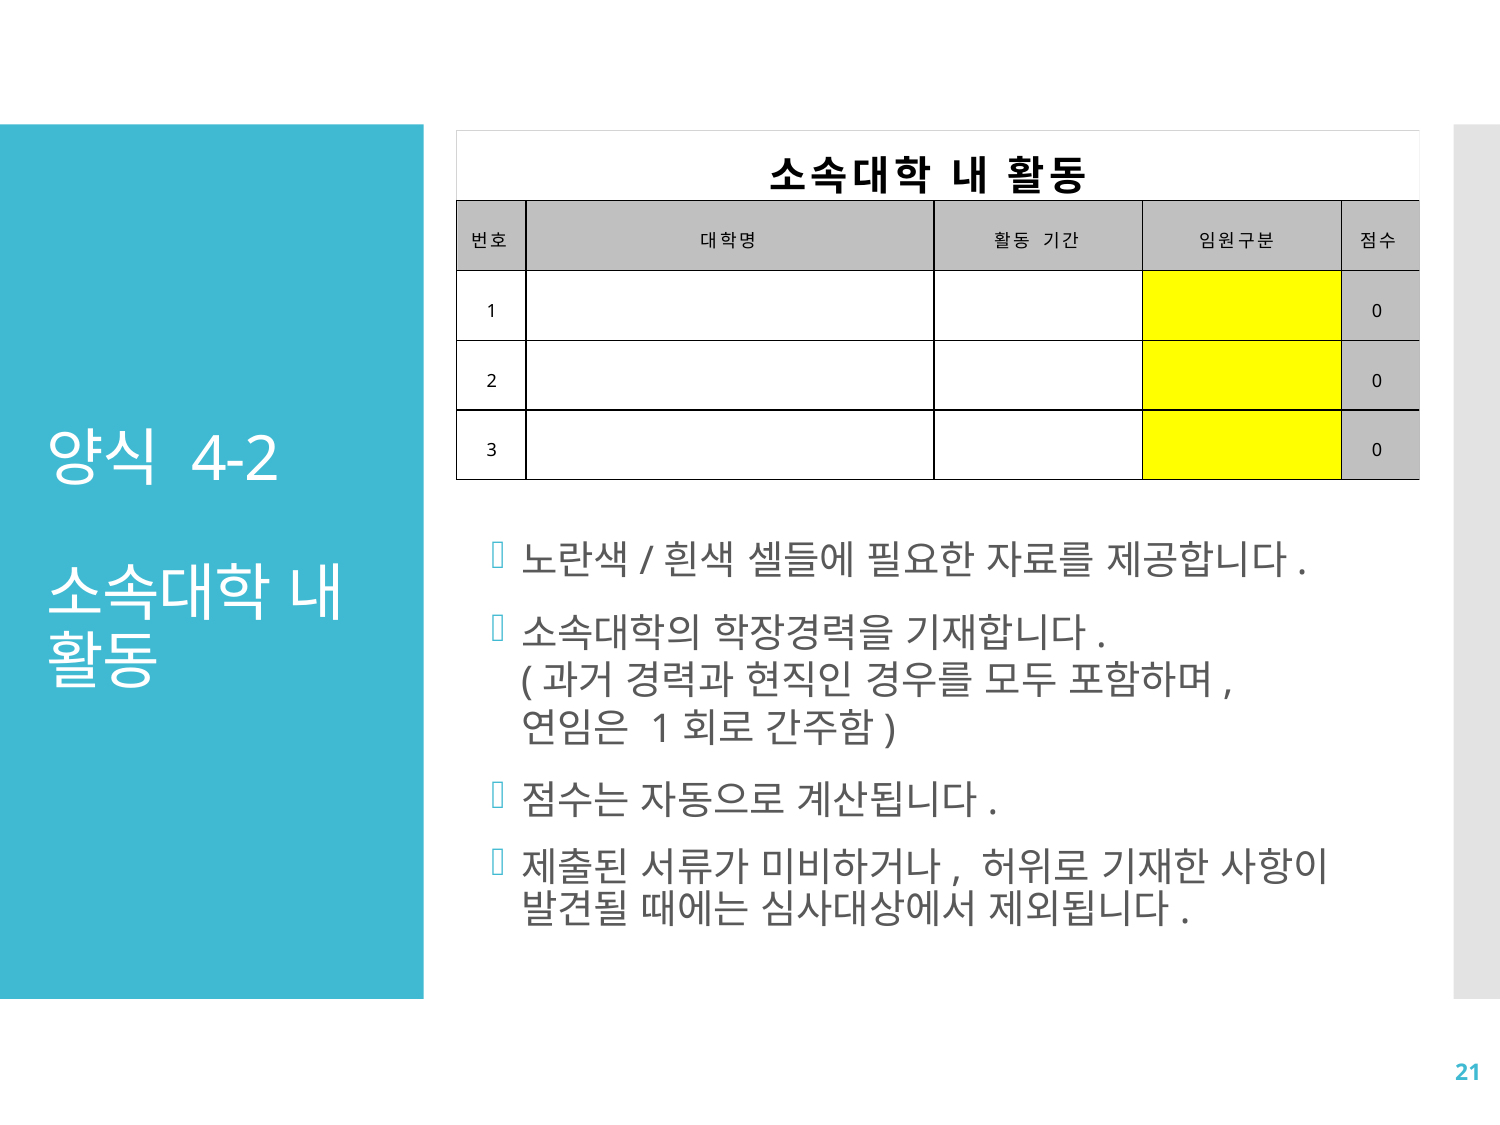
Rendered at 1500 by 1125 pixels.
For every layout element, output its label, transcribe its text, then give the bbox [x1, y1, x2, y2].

slide_number 21 [1308, 1042, 1497, 1103]
title 양식 4-2 소속대학 내 활동 [31, 184, 394, 940]
list 노란색/흰색 셀들에 필요한 자료를 제공합니다. 소속대학의 학장경력을 기재합니다. (과거 경력과 현직인 경우를 모두 포함하며, 연임은 1회로 간주함) 점수는 자동으로 계산됩니다. 제출된 서류가 미비하거나, 허위로 기재한 사항이 발견될 때에는 심사대상에서 제외됩니다. [476, 532, 1376, 982]
picture [455, 129, 1421, 482]
